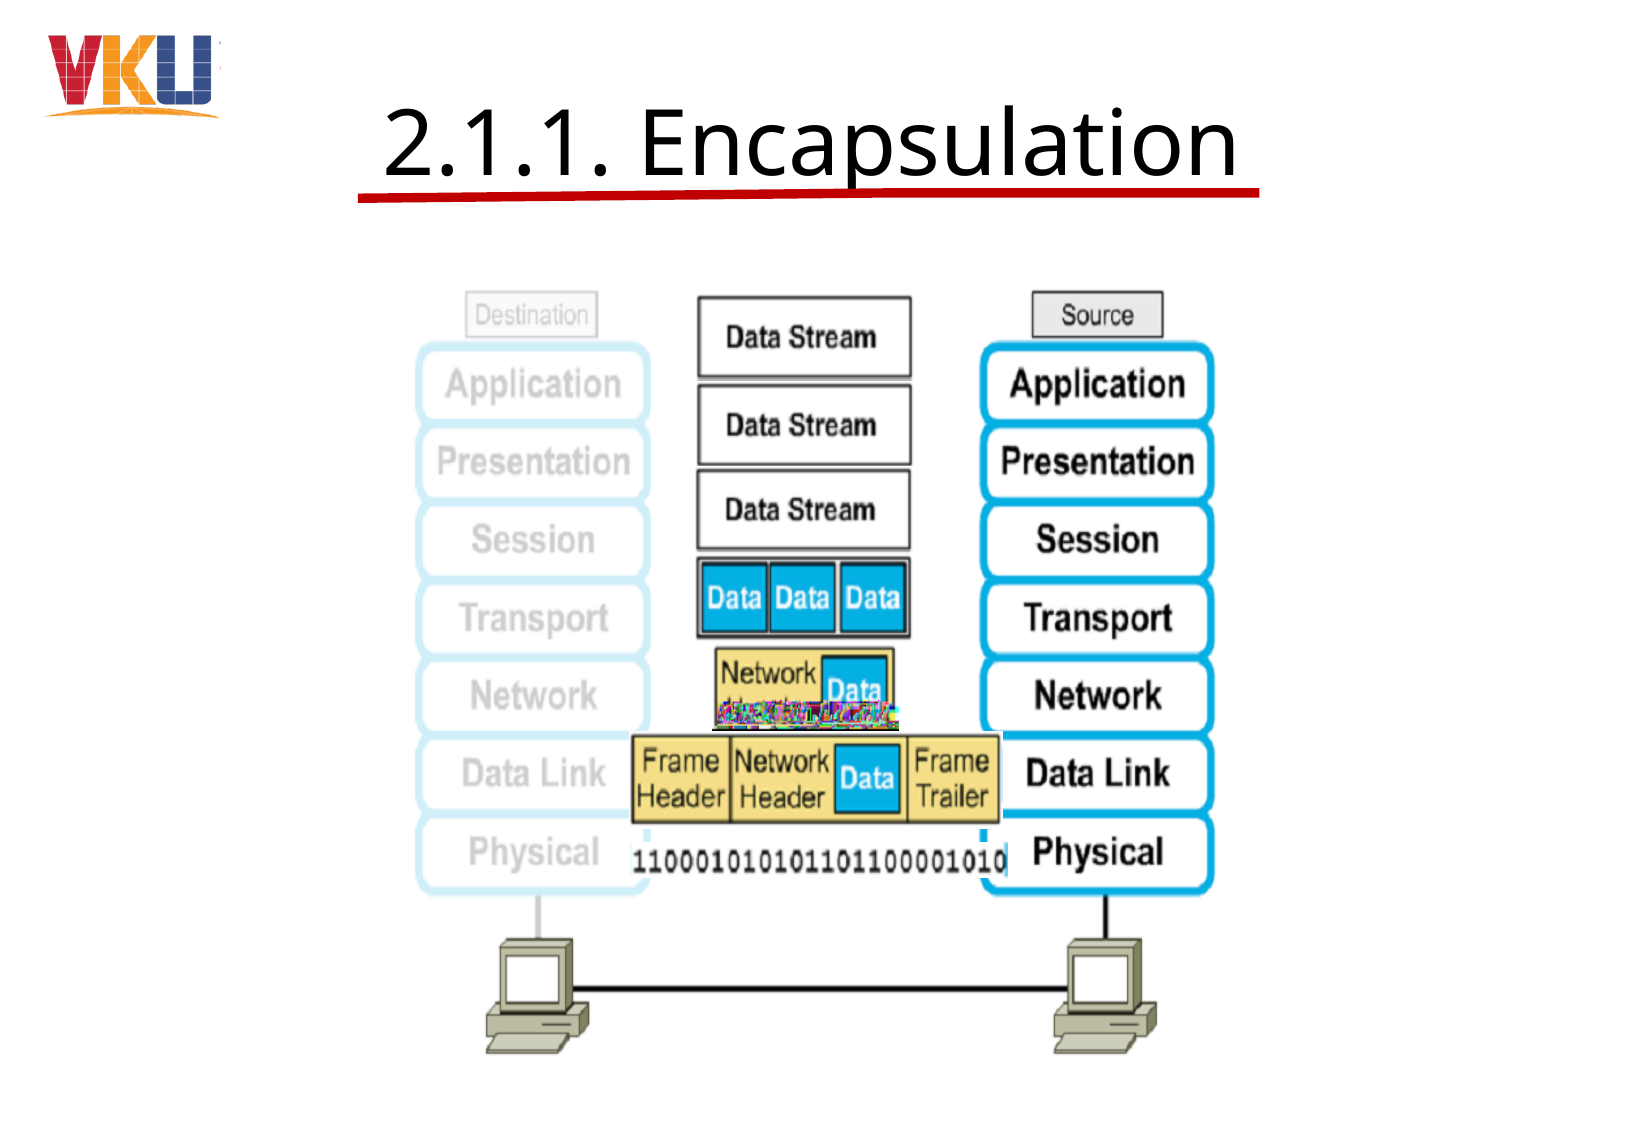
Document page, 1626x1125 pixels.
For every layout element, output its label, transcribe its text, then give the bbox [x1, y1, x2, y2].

title 2.1.1. Encapsulation [81, 45, 1544, 233]
text_box [357, 190, 1260, 201]
picture [405, 274, 1221, 1061]
picture [32, 21, 228, 129]
